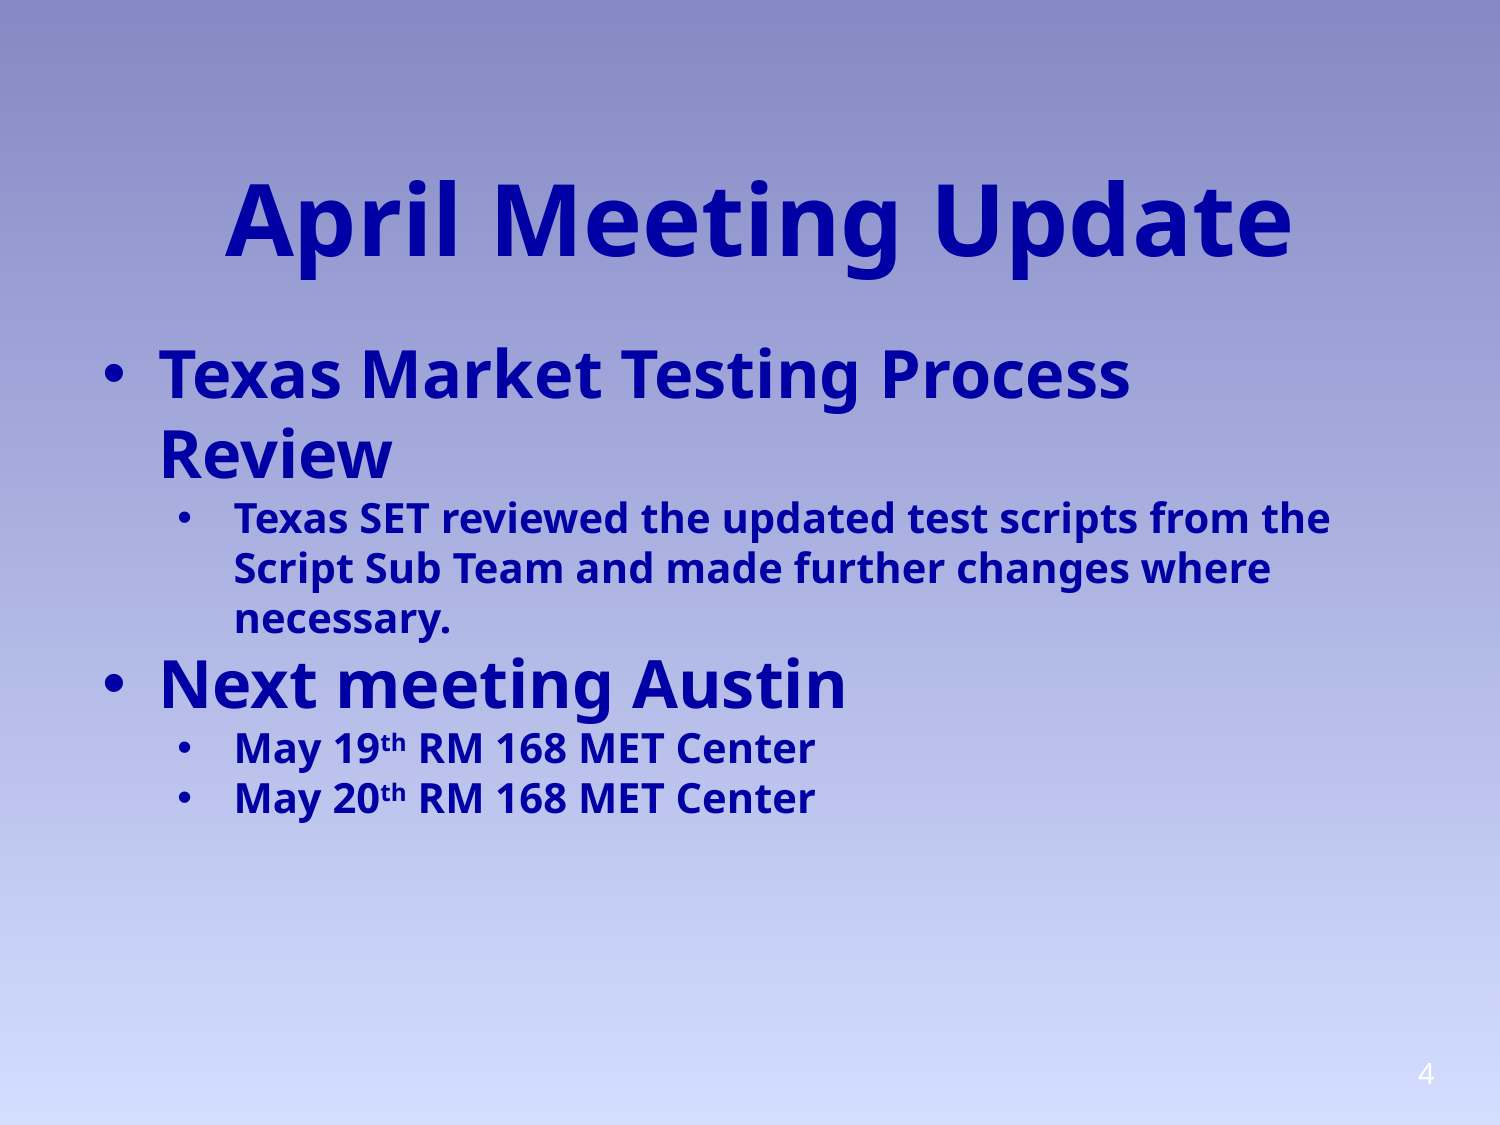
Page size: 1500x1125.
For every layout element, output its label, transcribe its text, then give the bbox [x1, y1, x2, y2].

slide_number 4 [1074, 1024, 1451, 1103]
text_box April Meeting Update [62, 37, 1459, 275]
text_box Texas Market Testing Process Review Texas SET reviewed the updated test scripts from the Script Sub Team and made further changes where necessary. Next meeting Austin May 19th RM 168 MET Center May 20th RM 168 MET Center [87, 324, 1363, 830]
